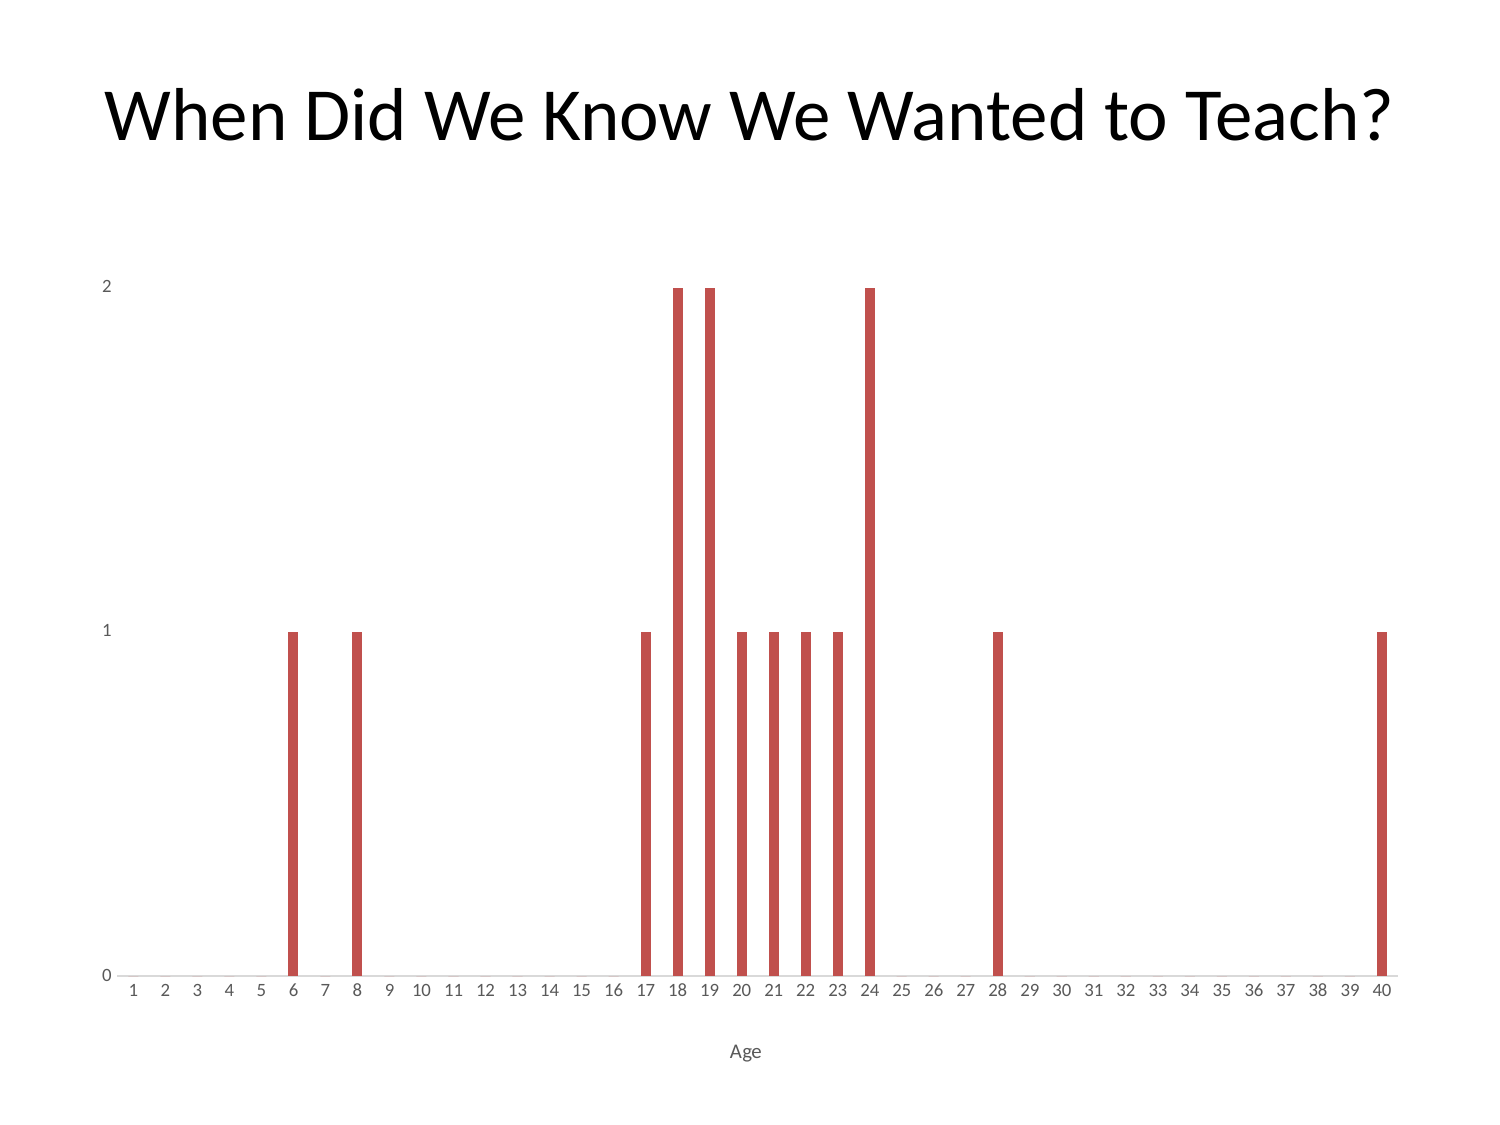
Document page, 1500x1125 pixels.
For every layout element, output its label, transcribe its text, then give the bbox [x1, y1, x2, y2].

title When Did We Know We Wanted to Teach? [37, 45, 1463, 175]
chart [74, 262, 1426, 1076]
